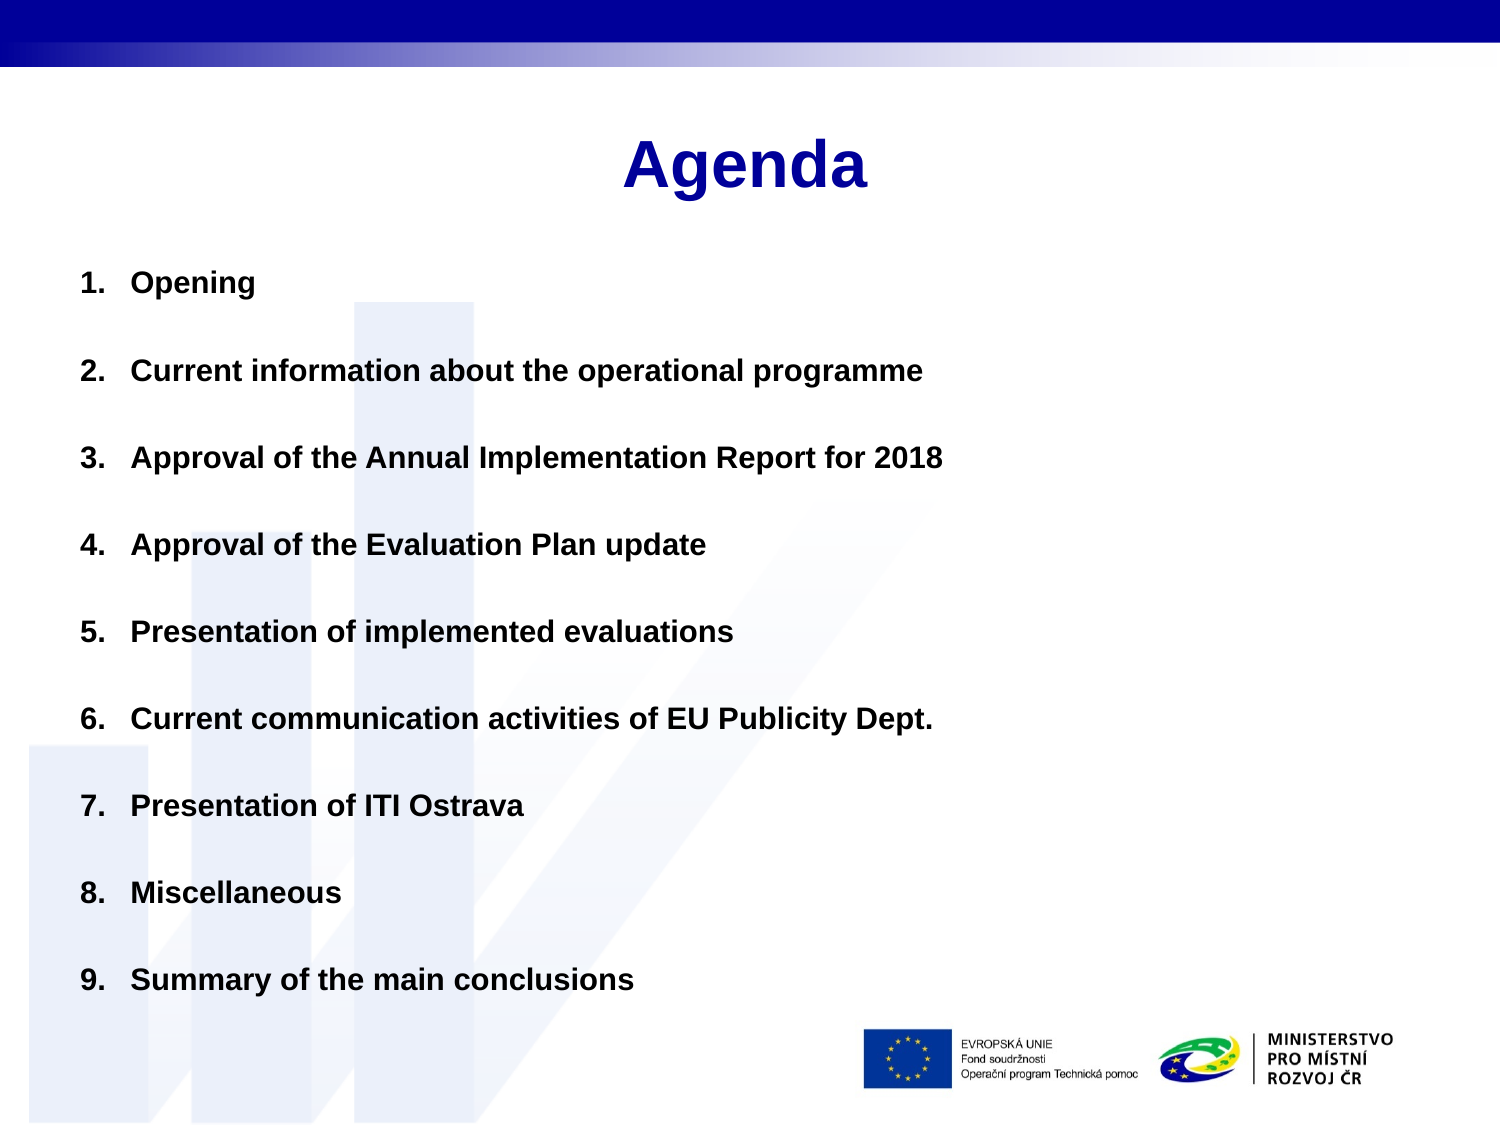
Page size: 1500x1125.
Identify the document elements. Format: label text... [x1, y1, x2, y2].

title Agenda [64, 113, 1425, 197]
picture [29, 302, 1412, 1125]
list Opening Current information about the operational programme Approval of the Annual Implementation Report for 2018 Approval of the Evaluation Plan update Presentation of implemented evaluations Current communication activities of EU Publicity Dept. Presentation of ITI Ostrava Miscellaneous Summary of the main conclusions [64, 255, 1425, 1012]
